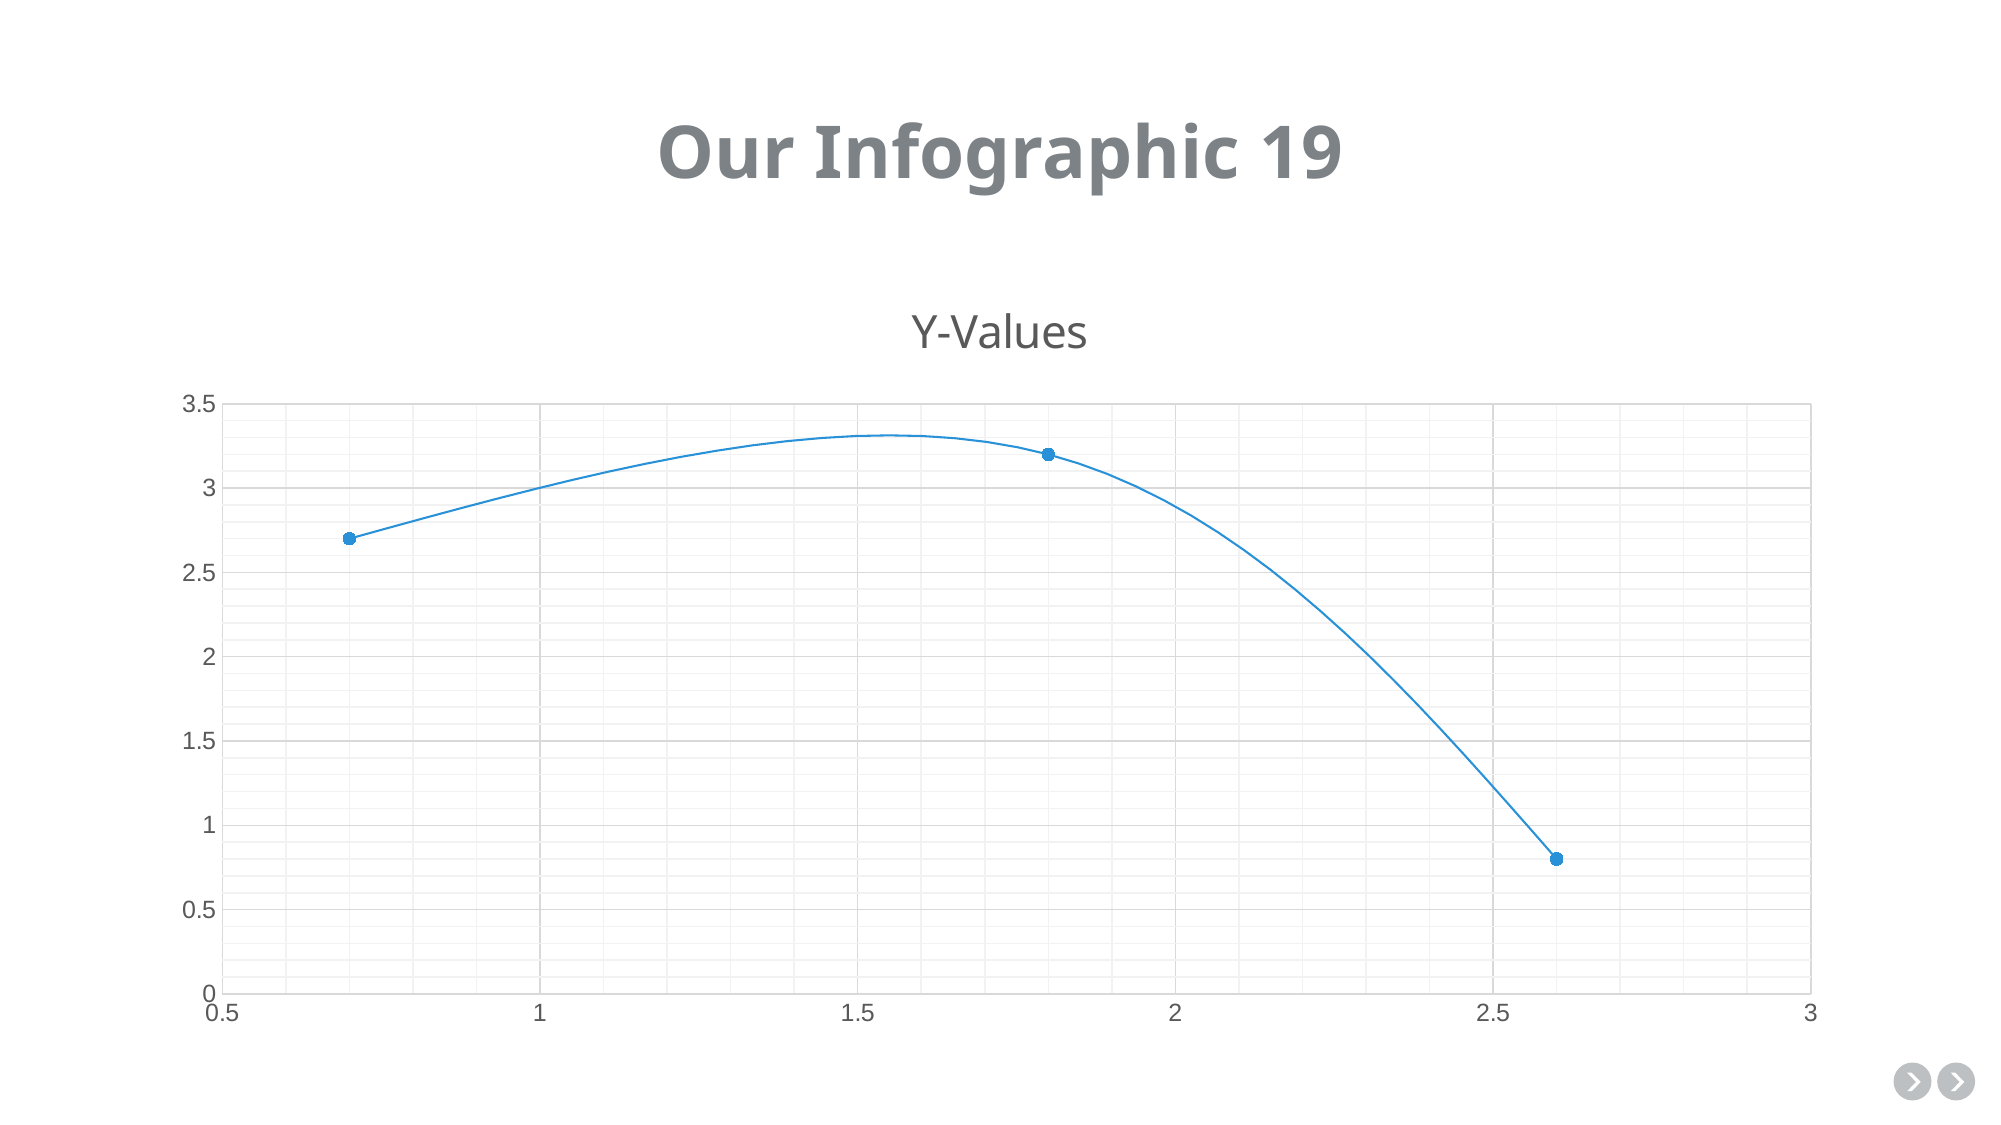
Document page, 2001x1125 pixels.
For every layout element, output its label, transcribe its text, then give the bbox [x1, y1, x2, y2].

text_box Our Infographic 19 [641, 98, 1359, 201]
chart [147, 262, 1853, 1043]
